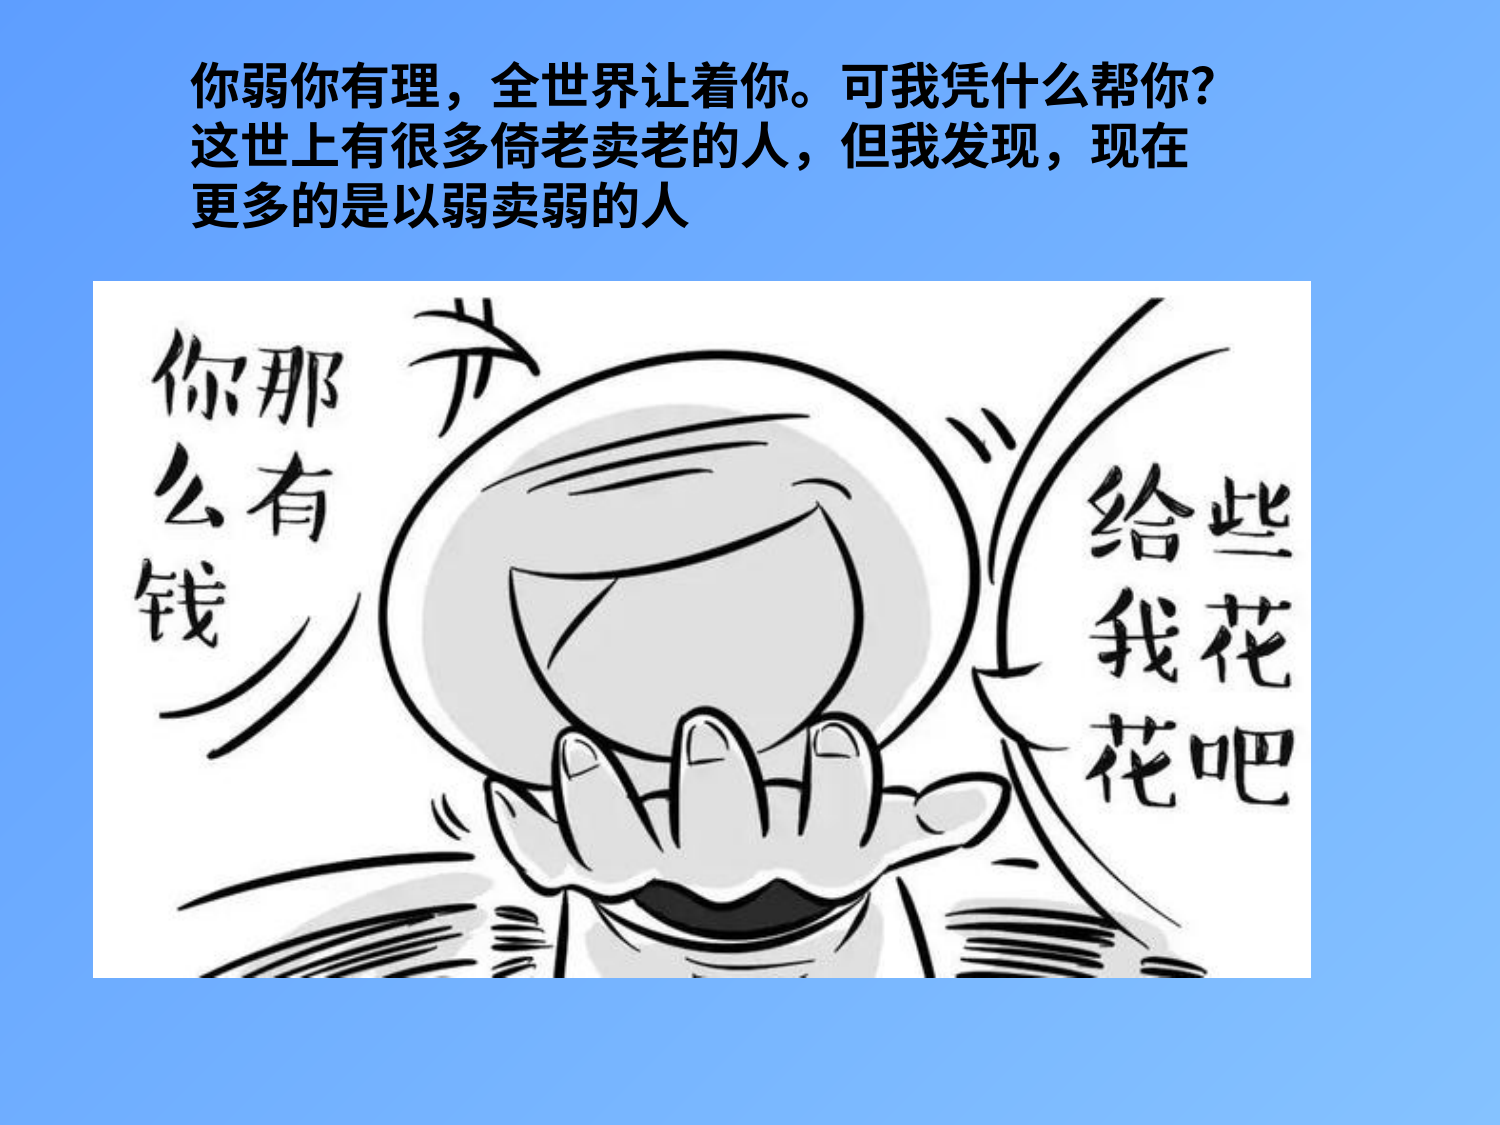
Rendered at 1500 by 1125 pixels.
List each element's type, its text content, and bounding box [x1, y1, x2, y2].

picture [93, 280, 1312, 978]
text_box 你弱你有理，全世界让着你。可我凭什么帮你？这世上有很多倚老卖老的人，但我发现，现在更多的是以弱卖弱的人 [175, 46, 1254, 242]
